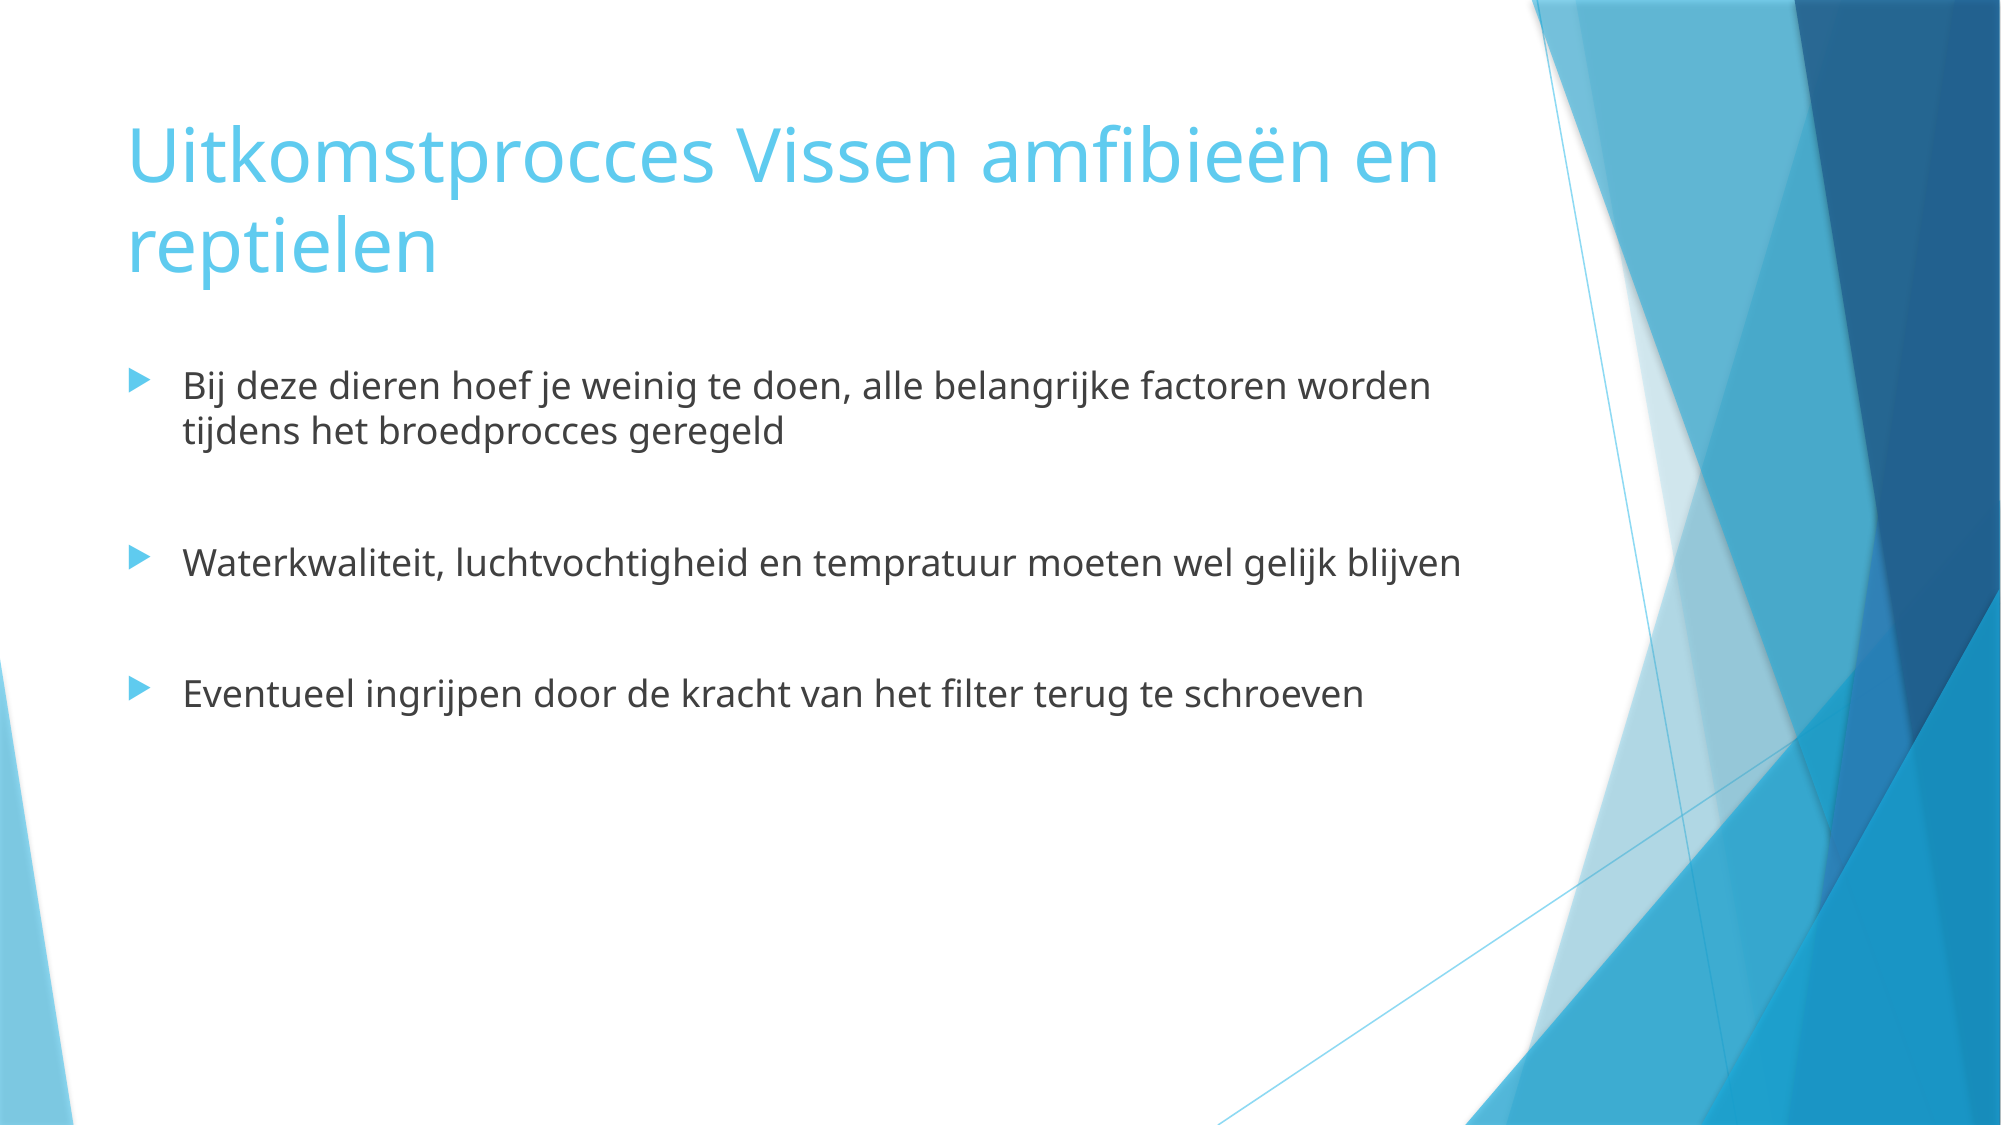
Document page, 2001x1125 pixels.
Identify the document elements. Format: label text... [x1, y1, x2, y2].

title Uitkomstprocces Vissen amfibieën en reptielen [111, 99, 1522, 317]
list Bij deze dieren hoef je weinig te doen, alle belangrijke factoren worden tijdens het broedprocces geregeld Waterkwaliteit, luchtvochtigheid en tempratuur moeten wel gelijk blijven Eventueel ingrijpen door de kracht van het filter terug te schroeven [111, 354, 1522, 992]
